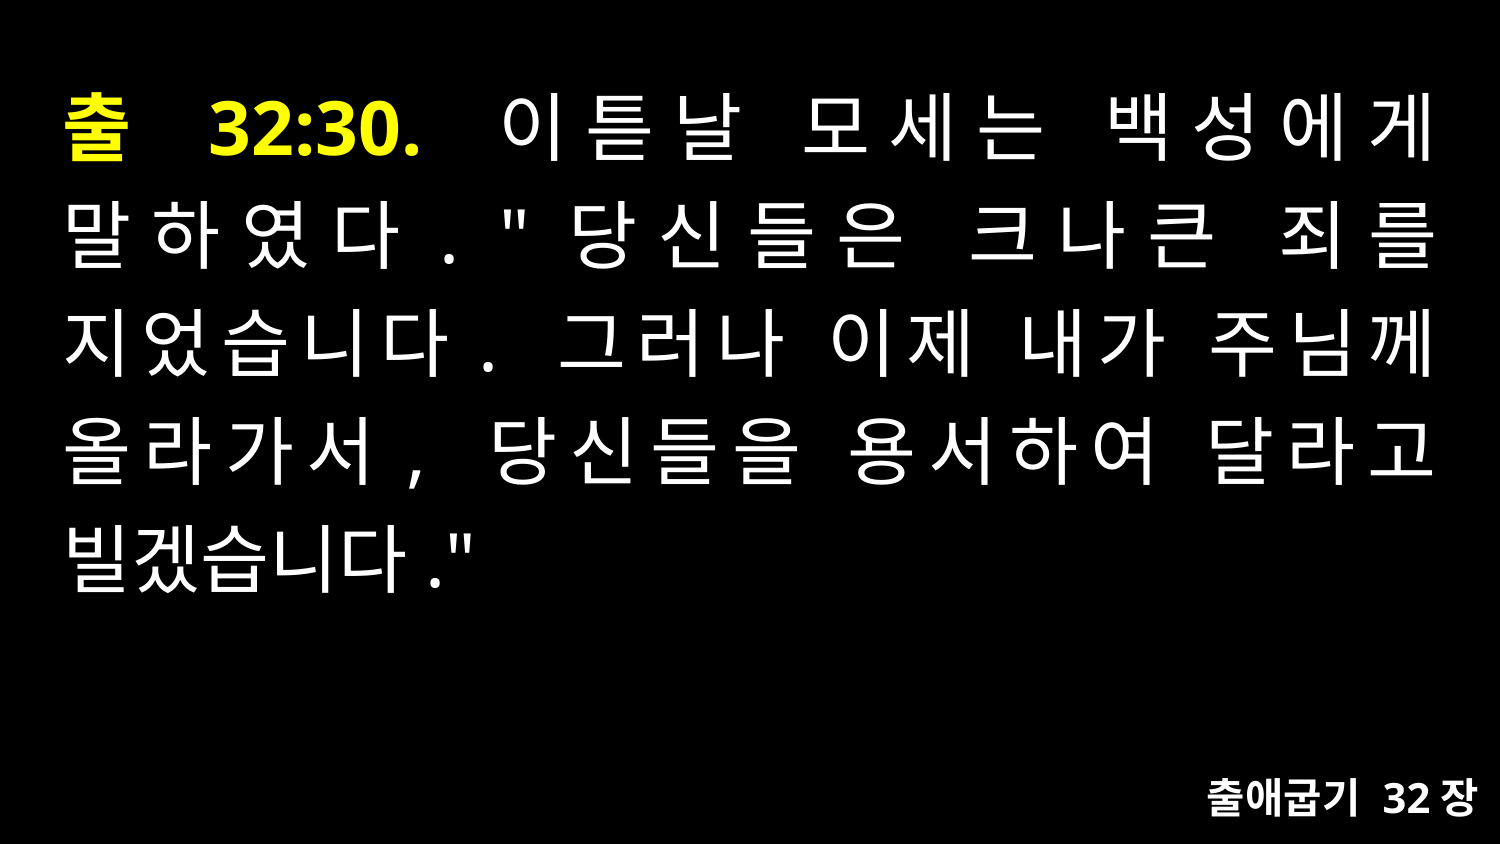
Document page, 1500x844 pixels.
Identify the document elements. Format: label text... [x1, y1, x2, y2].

subtitle 출애굽기 32장 [916, 770, 1500, 844]
title 출 32:30. 이튿날 모세는 백성에게 말하였다. "당신들은 크나큰 죄를 지었습니다. 그러나 이제 내가 주님께 올라가서, 당신들을 용서하여 달라고 빌겠습니다." [0, 0, 1500, 844]
